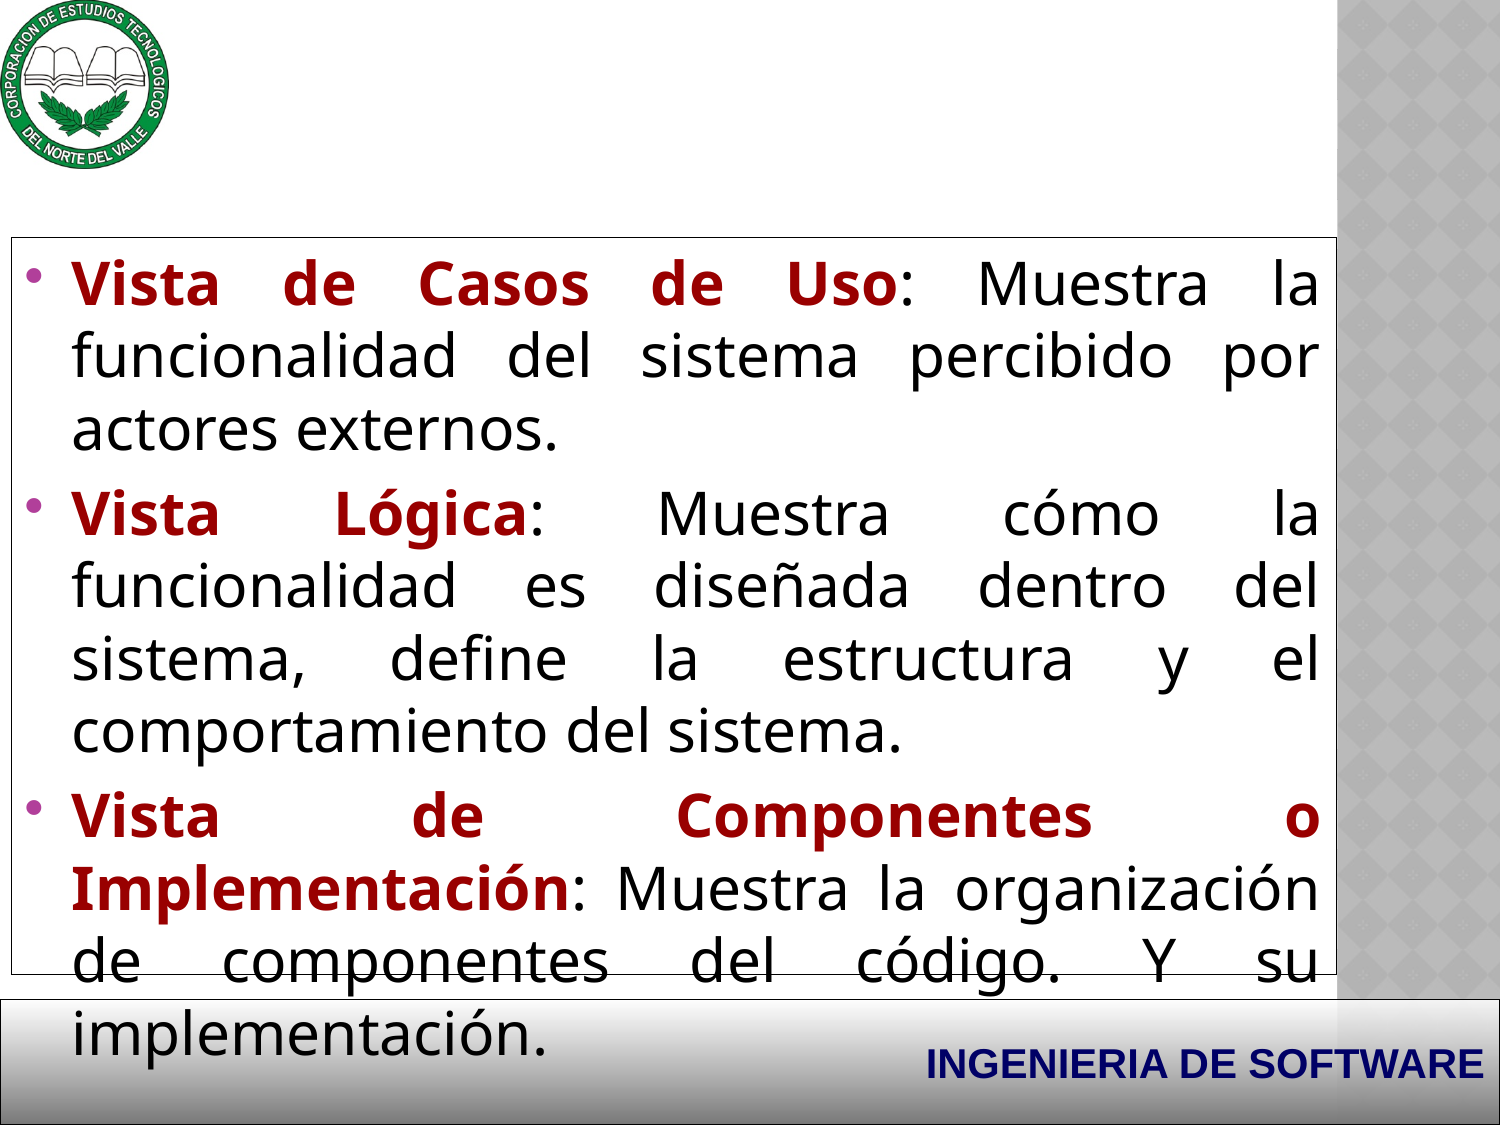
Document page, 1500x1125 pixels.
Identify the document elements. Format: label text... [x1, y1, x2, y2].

list Vista de Casos de Uso: Muestra la funcionalidad del sistema percibido por actores externos. Vista Lógica: Muestra cómo la funcionalidad es diseñada dentro del sistema, define la estructura y el comportamiento del sistema. Vista de Componentes o Implementación: Muestra la organización de componentes del código. Y su implementación. [11, 237, 1337, 975]
picture [0, 0, 169, 169]
